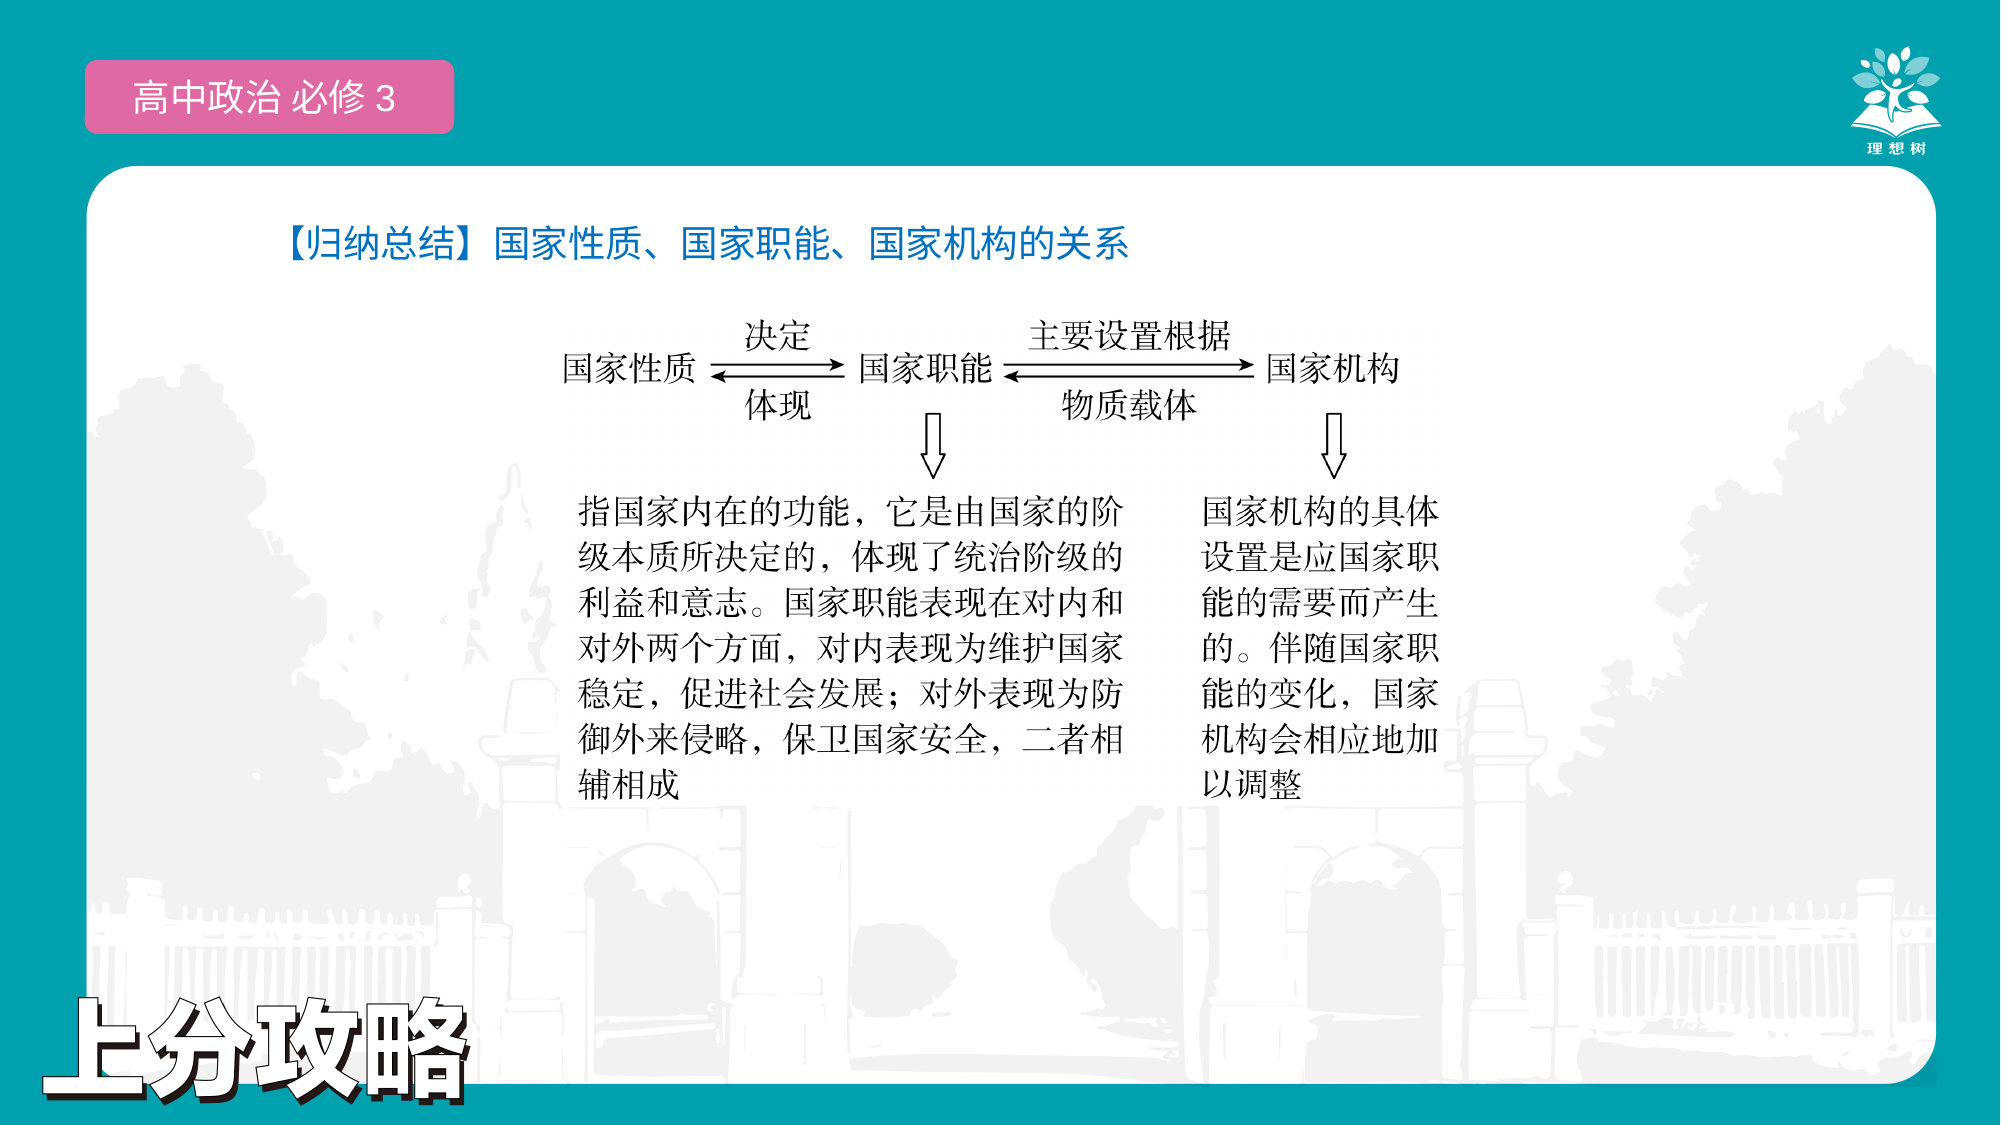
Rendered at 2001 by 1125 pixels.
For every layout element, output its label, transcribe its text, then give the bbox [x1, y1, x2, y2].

picture [0, 0, 2001, 1125]
text_box 【归纳总结】国家性质、国家职能、国家机构的关系 [253, 212, 1751, 273]
text_box 高中政治 必修3 [83, 58, 456, 135]
